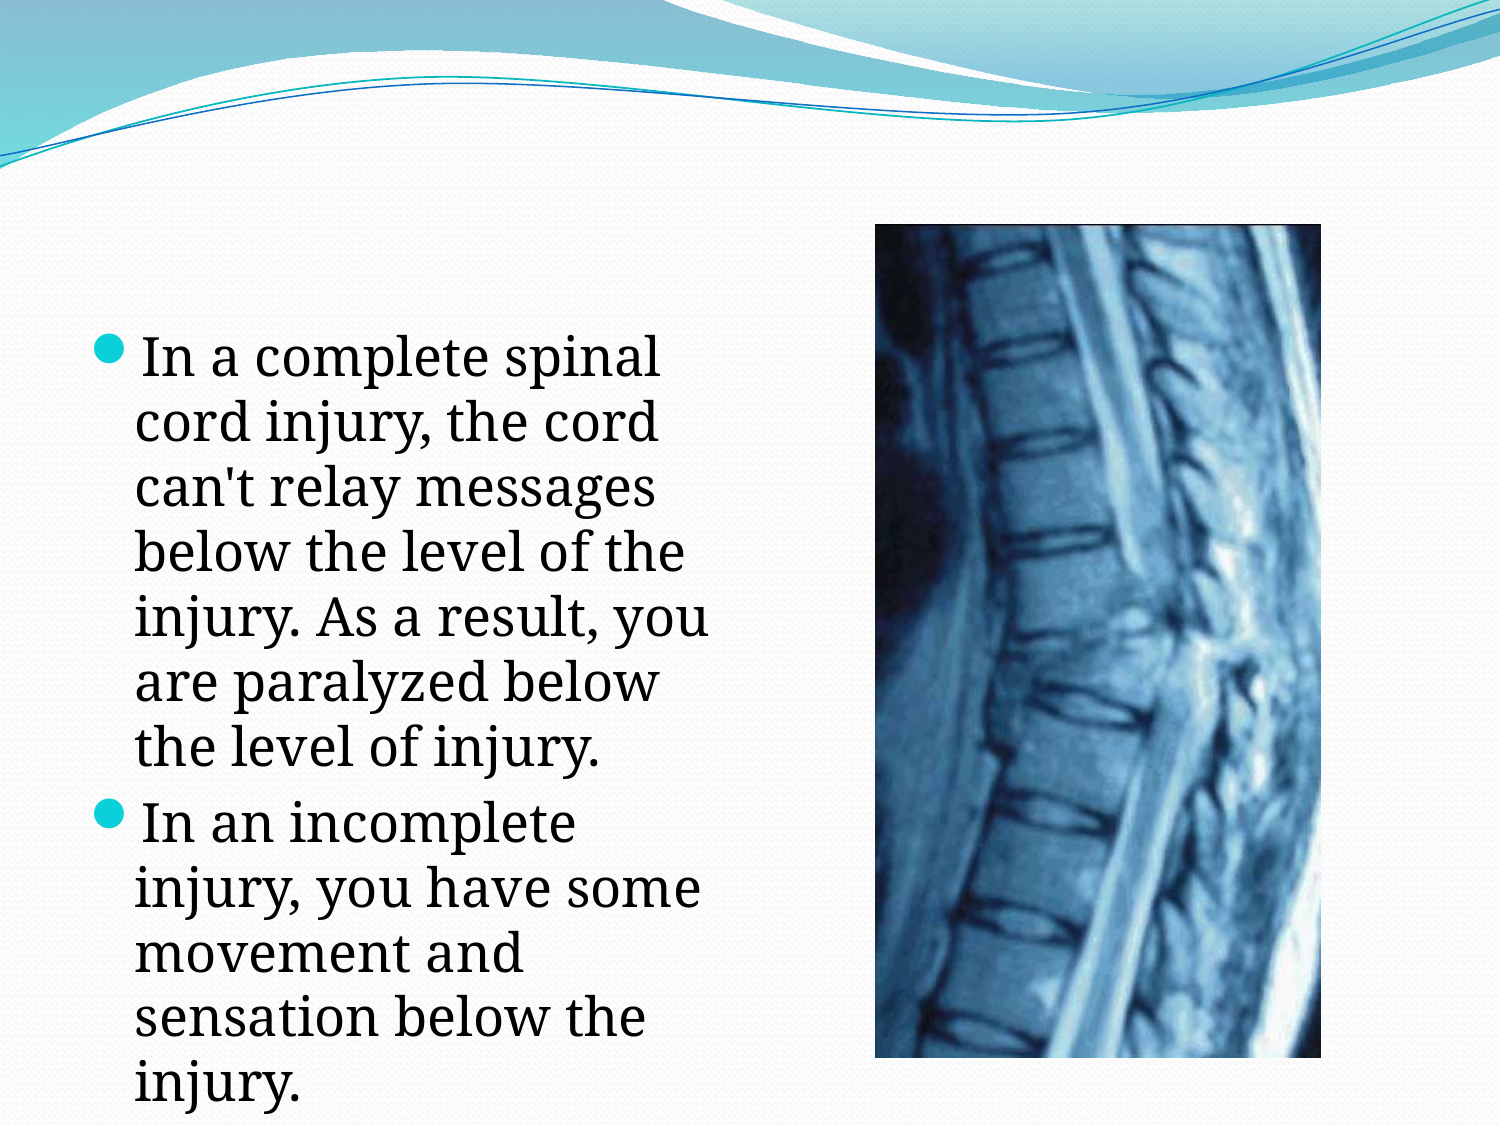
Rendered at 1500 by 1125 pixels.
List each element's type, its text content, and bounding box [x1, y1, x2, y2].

list In a complete spinal cord injury, the cord can't relay messages below the level of the injury. As a result, you are paralyzed below the level of injury. In an incomplete injury, you have some movement and sensation below the injury. [75, 314, 738, 1043]
picture [874, 224, 1321, 1058]
